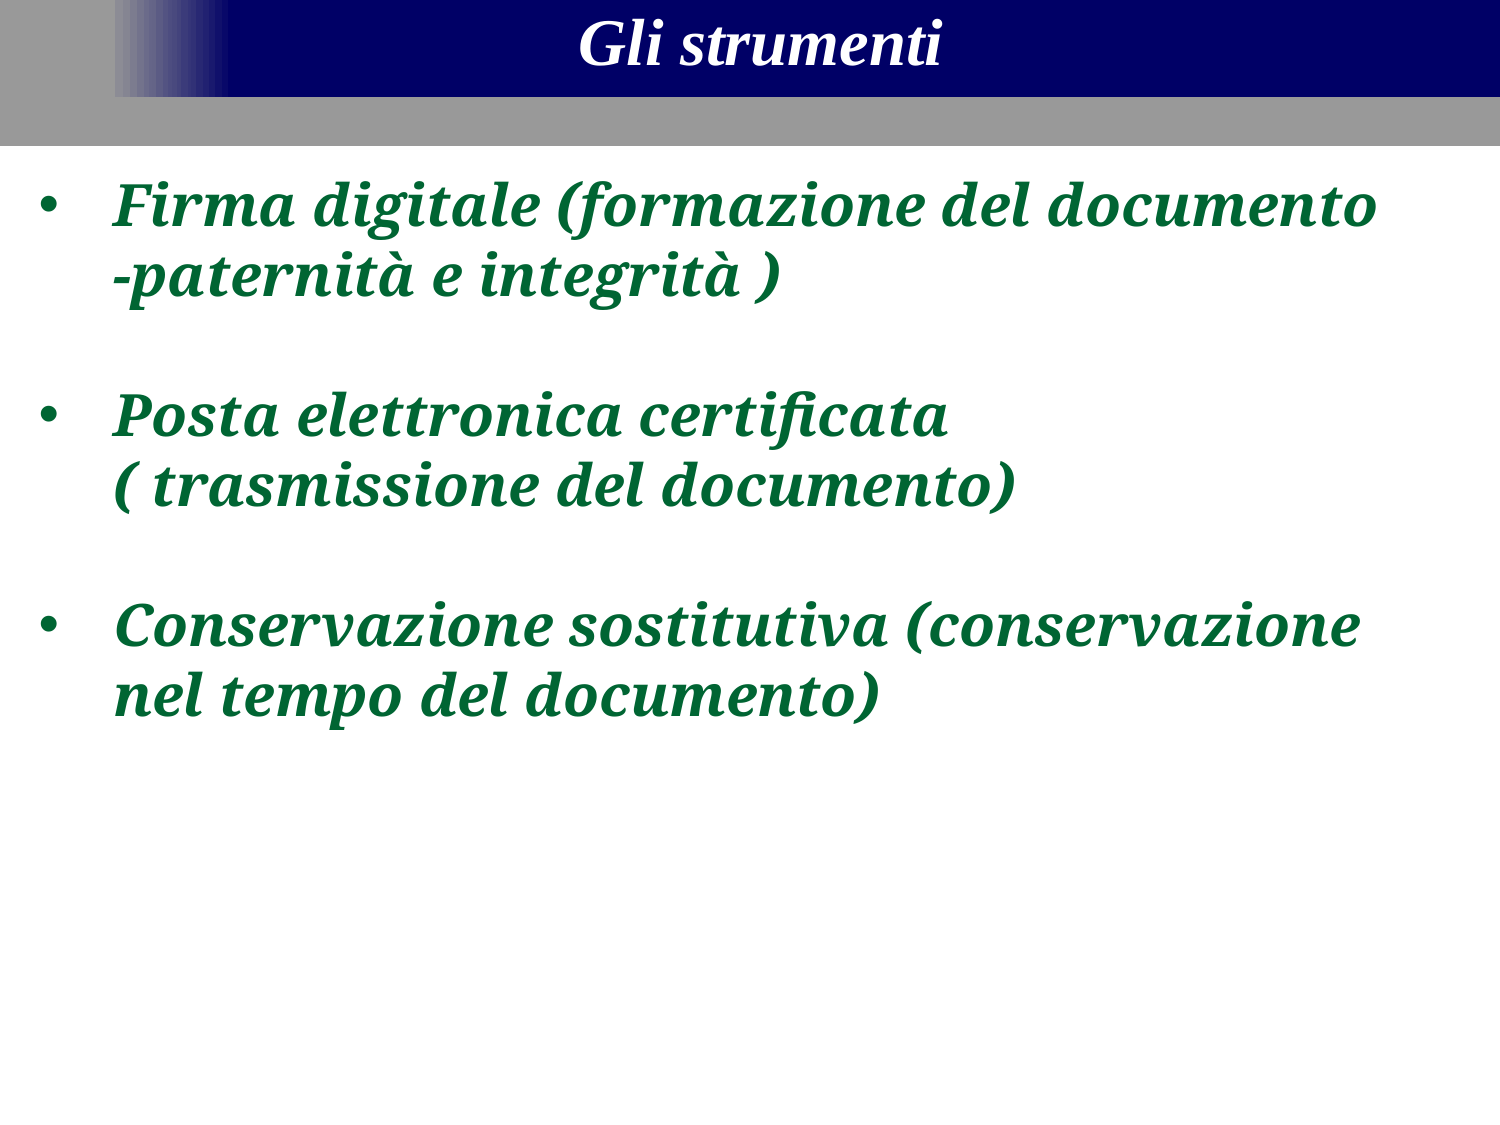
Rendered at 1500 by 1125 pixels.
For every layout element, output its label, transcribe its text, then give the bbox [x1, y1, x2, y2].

text_box Gli strumenti [64, 0, 1472, 129]
text_box Firma digitale (formazione del documento -paternità e integrità ) Posta elettronica certificata ( trasmissione del documento) Conservazione sostitutiva (conservazione nel tempo del documento) [23, 160, 1395, 806]
picture [0, 0, 1500, 1125]
